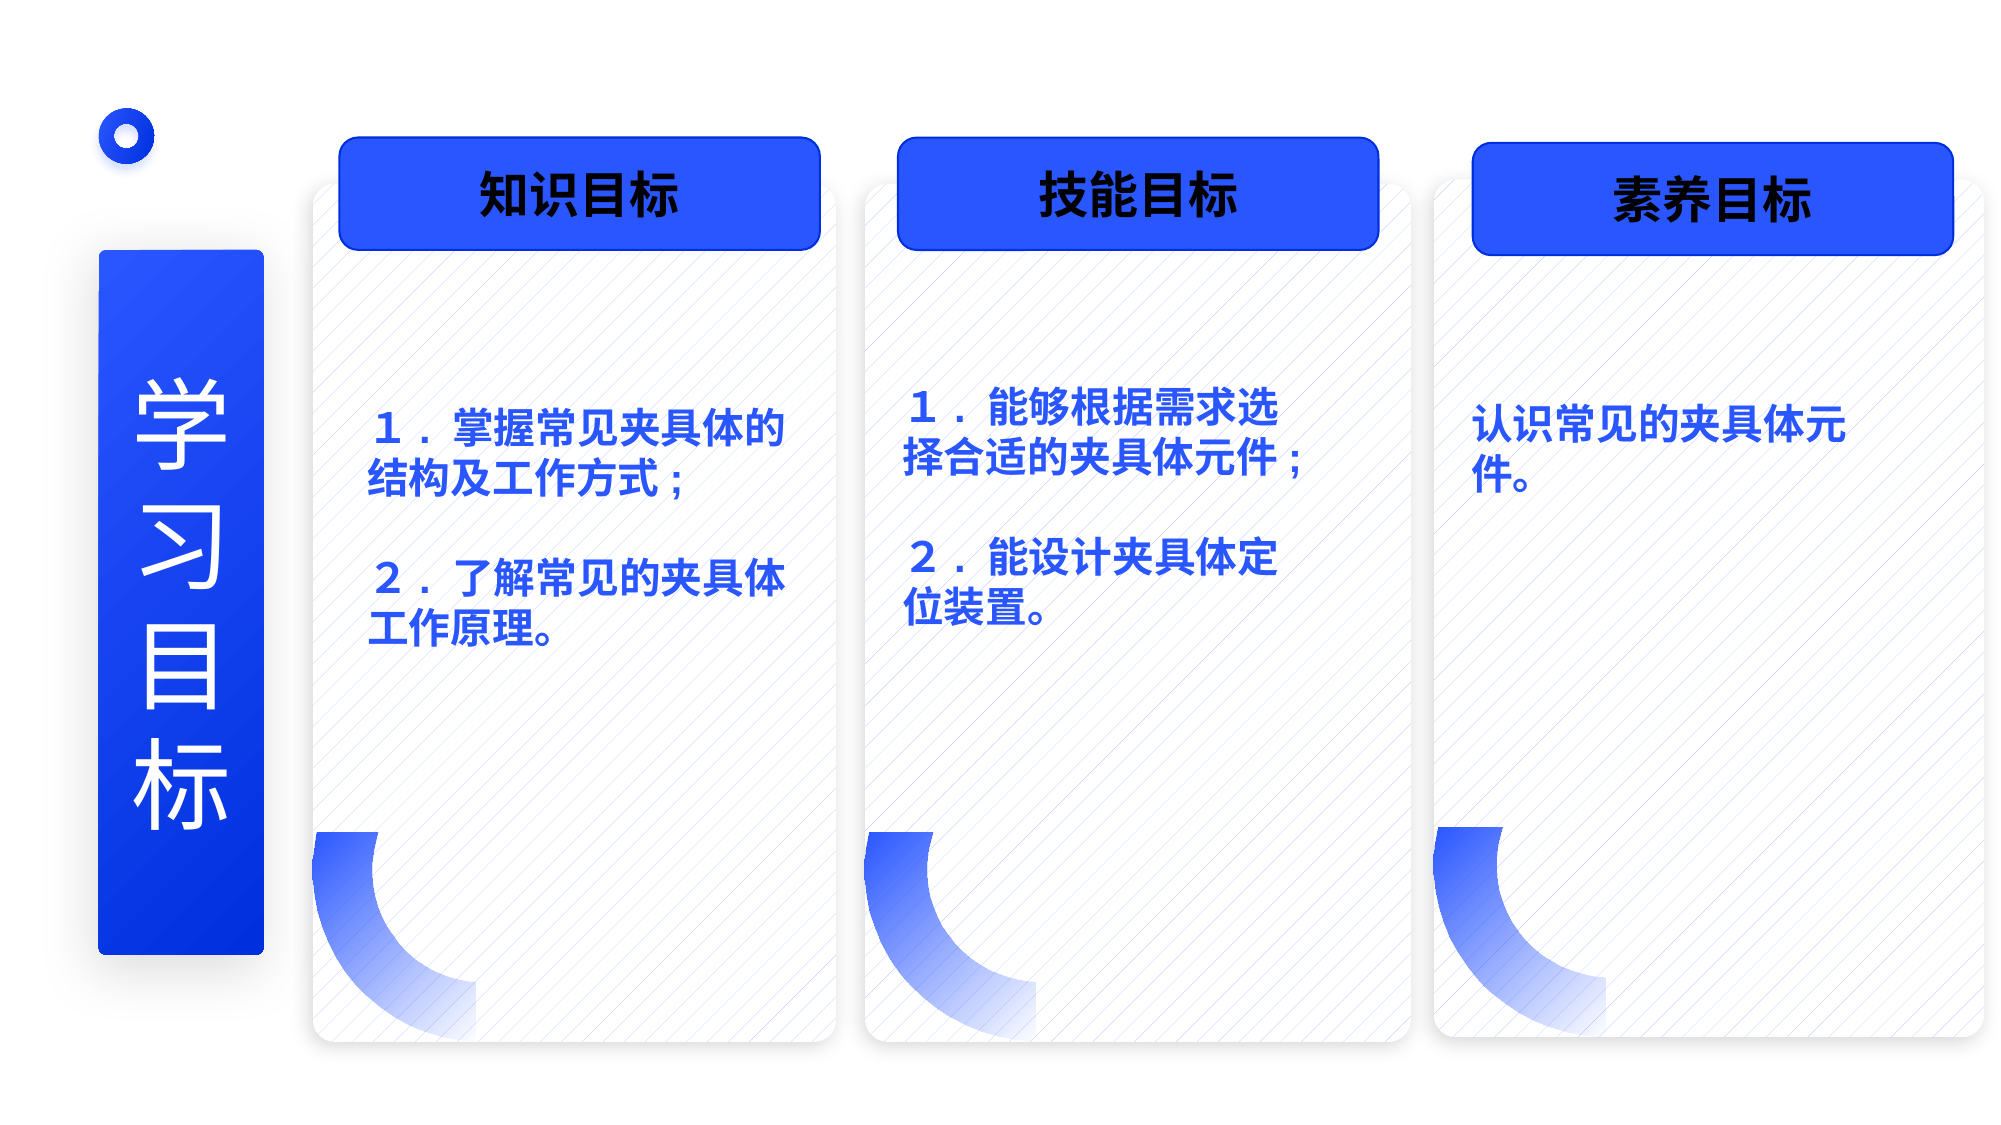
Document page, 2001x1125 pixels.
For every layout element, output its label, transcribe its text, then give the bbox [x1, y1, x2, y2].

text_box [97, 107, 156, 165]
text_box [1433, 179, 1984, 1038]
text_box 素养目标 [1471, 141, 1955, 179]
text_box 学 习 目 标 [97, 248, 265, 956]
text_box 技能目标 [896, 136, 1380, 183]
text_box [312, 183, 836, 1043]
text_box 知识目标 [338, 136, 821, 183]
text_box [865, 183, 1412, 1043]
